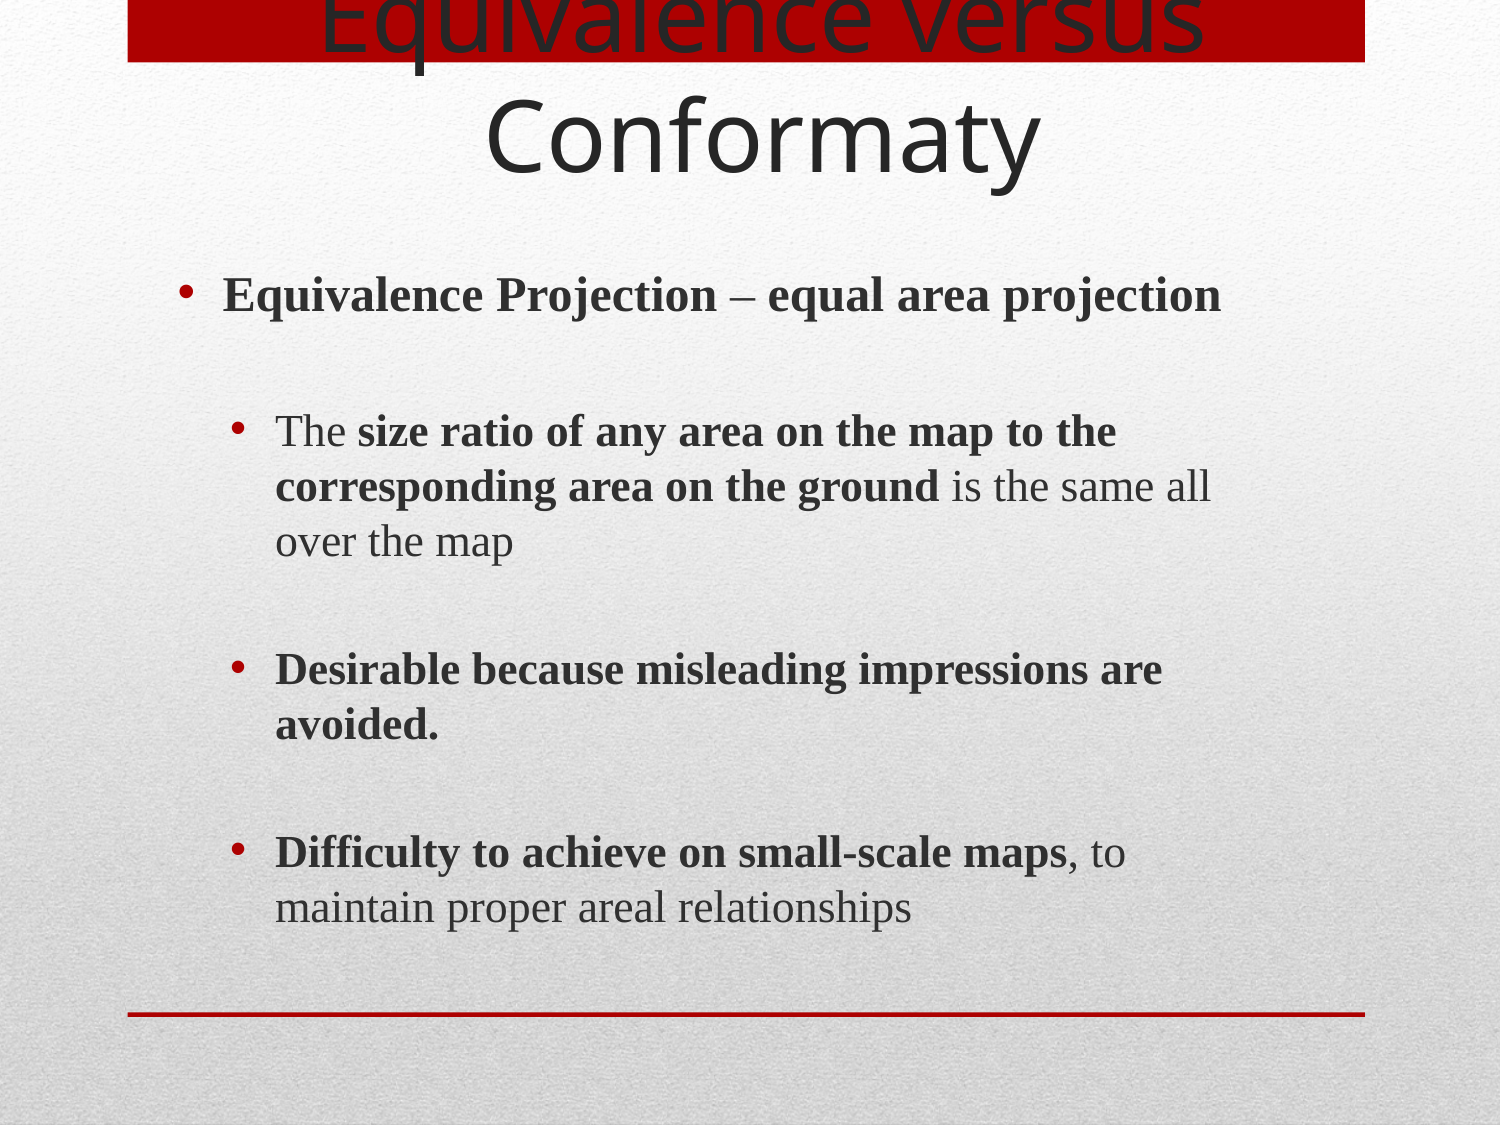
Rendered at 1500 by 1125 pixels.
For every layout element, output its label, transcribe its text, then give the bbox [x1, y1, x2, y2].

list Equivalence Projection – equal area projection The size ratio of any area on the map to the corresponding area on the ground is the same all over the map Desirable because misleading impressions are avoided. Difficulty to achieve on small-scale maps, to maintain proper areal relationships [162, 224, 1288, 969]
title Equivalence versus Conformaty [62, 12, 1463, 200]
